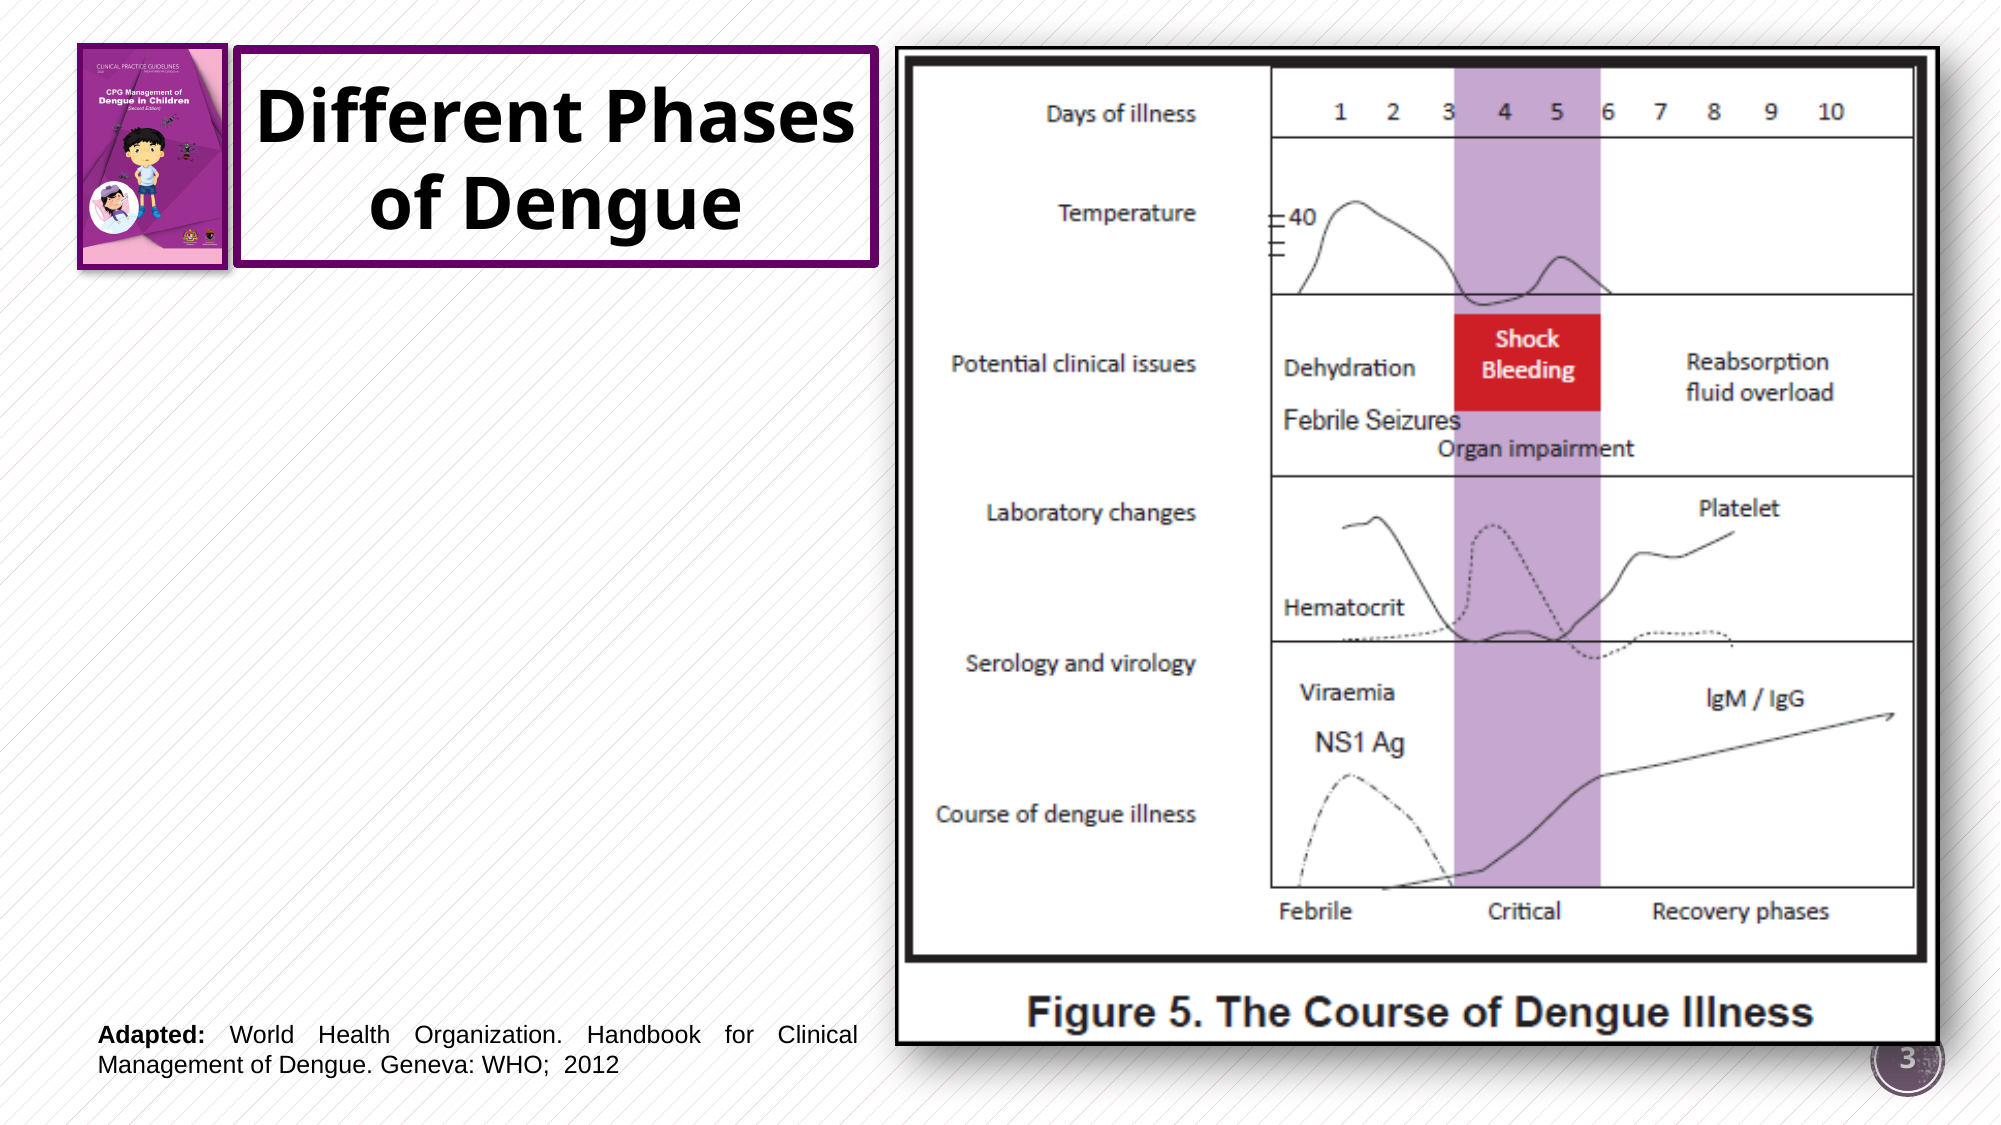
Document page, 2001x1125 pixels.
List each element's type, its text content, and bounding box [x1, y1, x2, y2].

text_box Adapted: World Health Organization. Handbook for Clinical Management of Dengue. Geneva: WHO; 2012 [82, 1008, 875, 1090]
text_box Different Phases of Dengue [237, 49, 875, 264]
picture [895, 46, 1940, 1046]
picture [83, 49, 222, 264]
